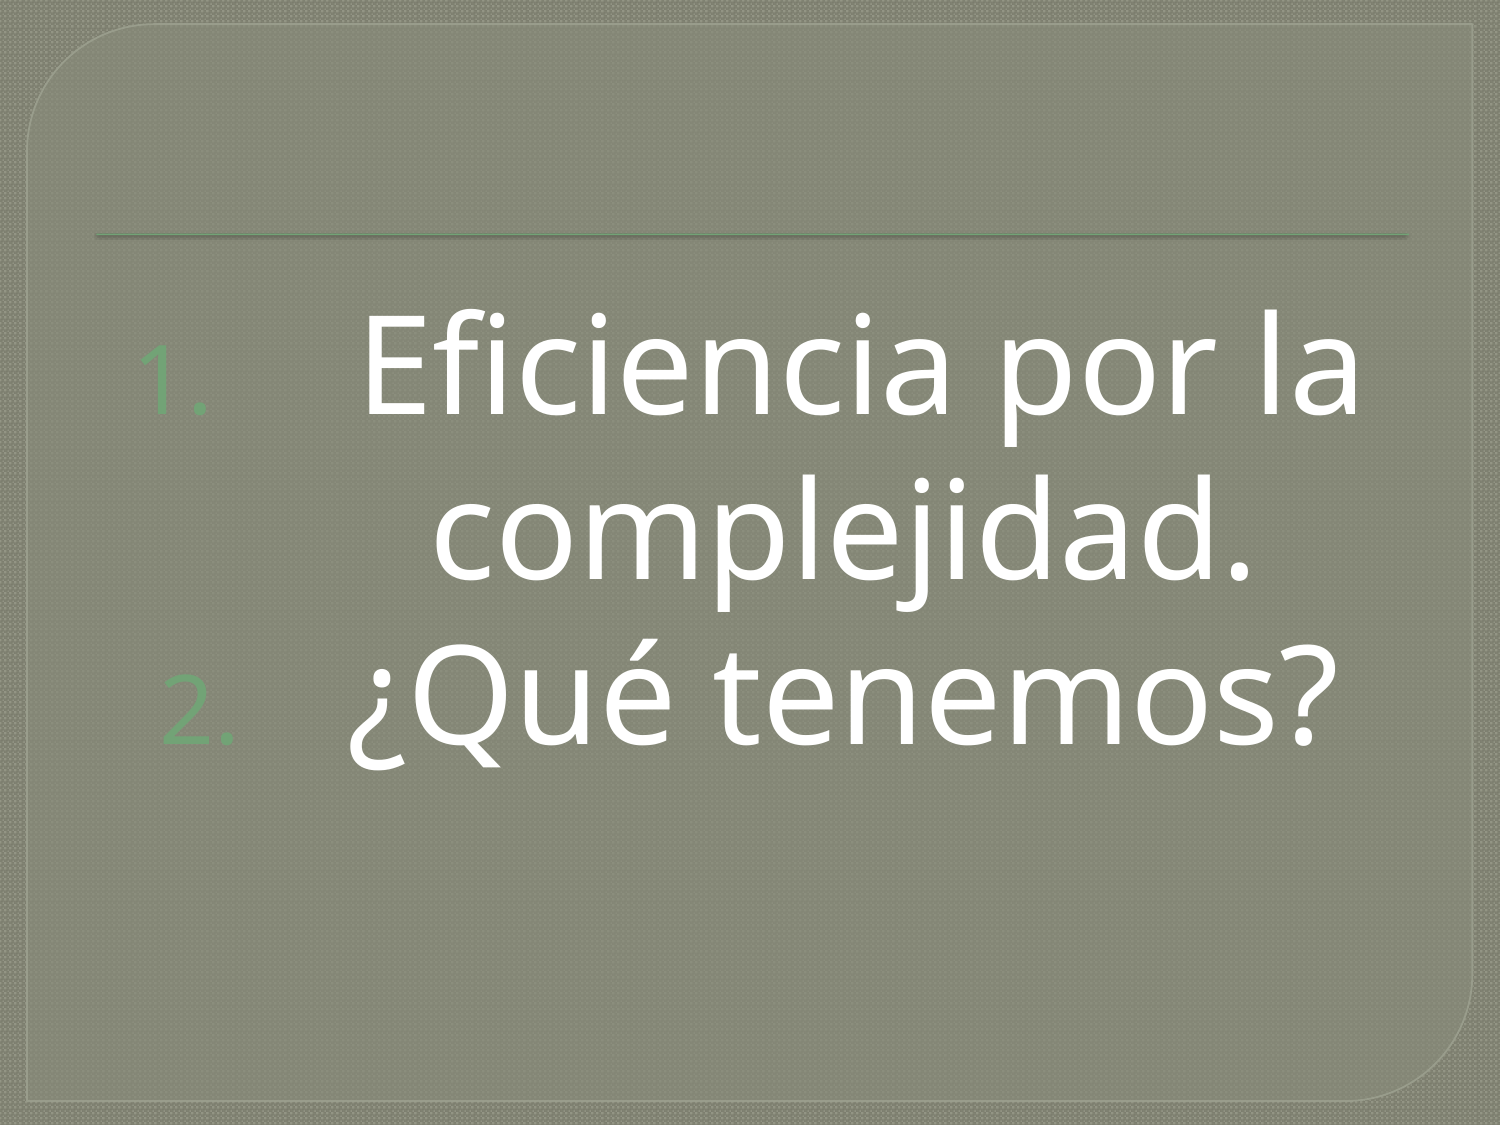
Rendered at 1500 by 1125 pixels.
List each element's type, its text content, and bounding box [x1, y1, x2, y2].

list Eficiencia por la complejidad. ¿Qué tenemos? [75, 270, 1425, 1013]
